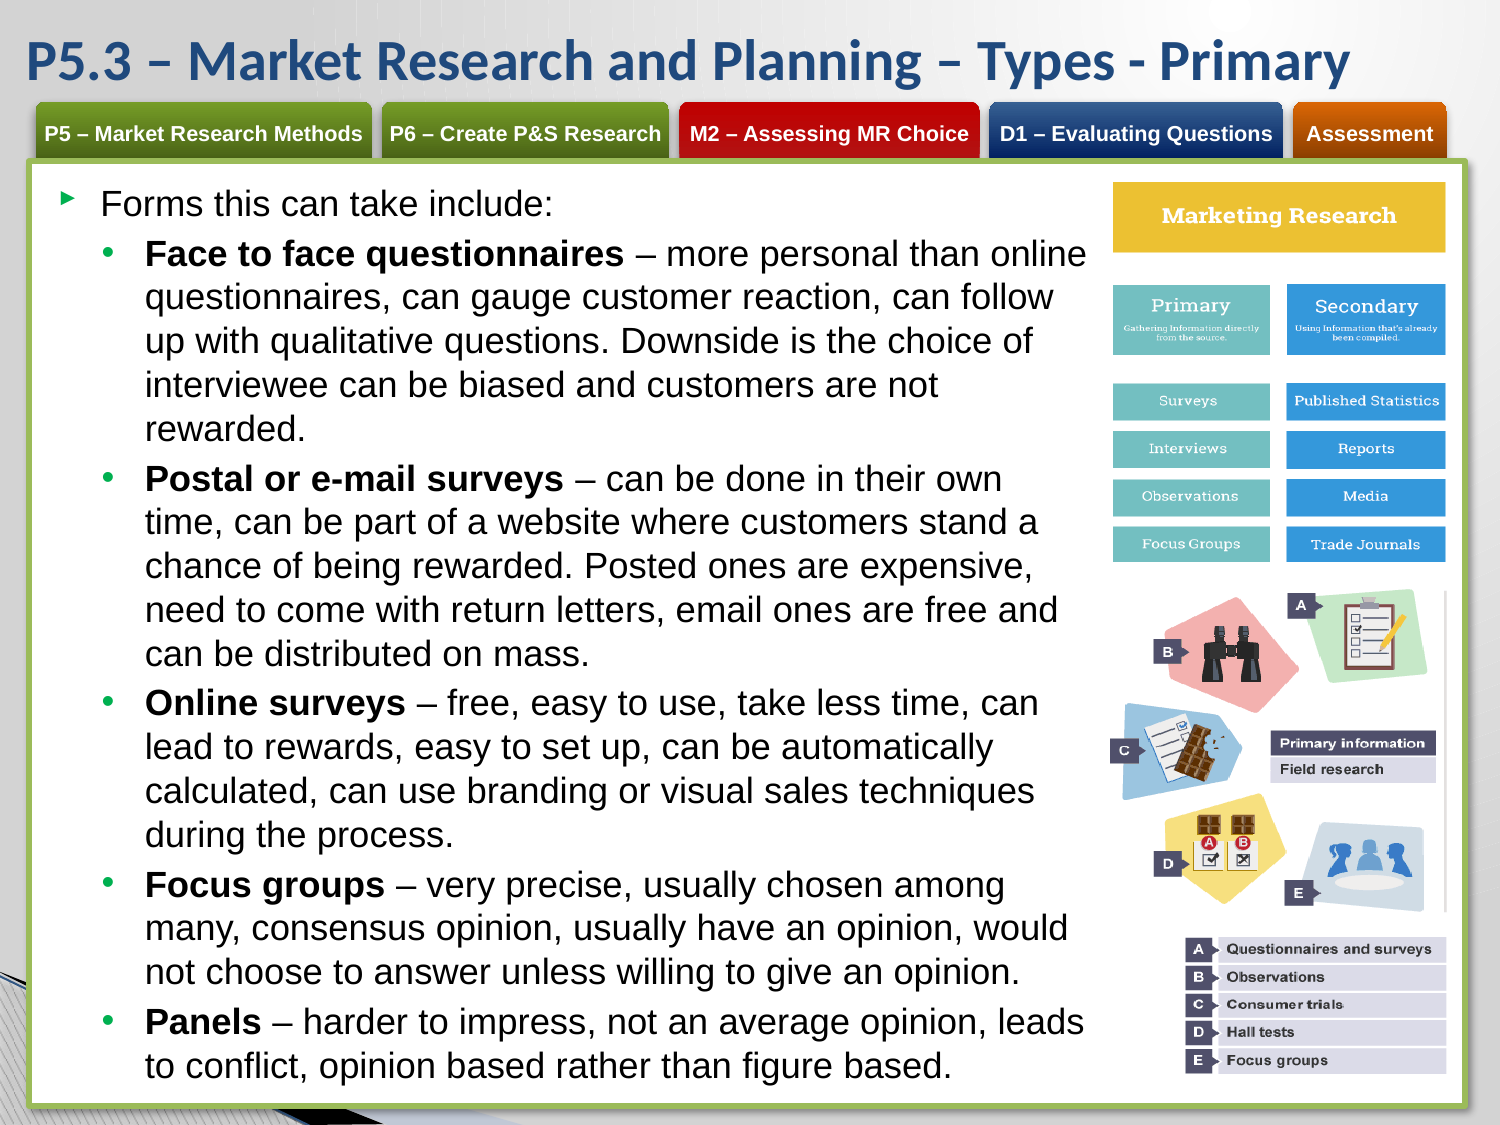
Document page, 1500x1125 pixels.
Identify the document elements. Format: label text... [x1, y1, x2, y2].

list Forms this can take include: Face to face questionnaires – more personal than online questionnaires, can gauge customer reaction, can follow up with qualitative questions. Downside is the choice of interviewee can be biased and customers are not rewarded. Postal or e-mail surveys – can be done in their own time, can be part of a website where customers stand a chance of being rewarded. Posted ones are expensive, need to come with return letters, email ones are free and can be distributed on mass. Online surveys – free, easy to use, take less time, can lead to rewards, easy to set up, can be automatically calculated, can use branding or visual sales techniques during the process. Focus groups – very precise, usually chosen among many, consensus opinion, usually have an opinion, would not choose to answer unless willing to give an opinion. Panels – harder to impress, not an average opinion, leads to conflict, opinion based rather than figure based. [41, 172, 1105, 1118]
picture [289, 1118, 303, 1125]
title P5.3 – Market Research and Planning – Types - Primary [11, 11, 1465, 102]
picture [1104, 182, 1447, 562]
picture [1104, 573, 1447, 1081]
